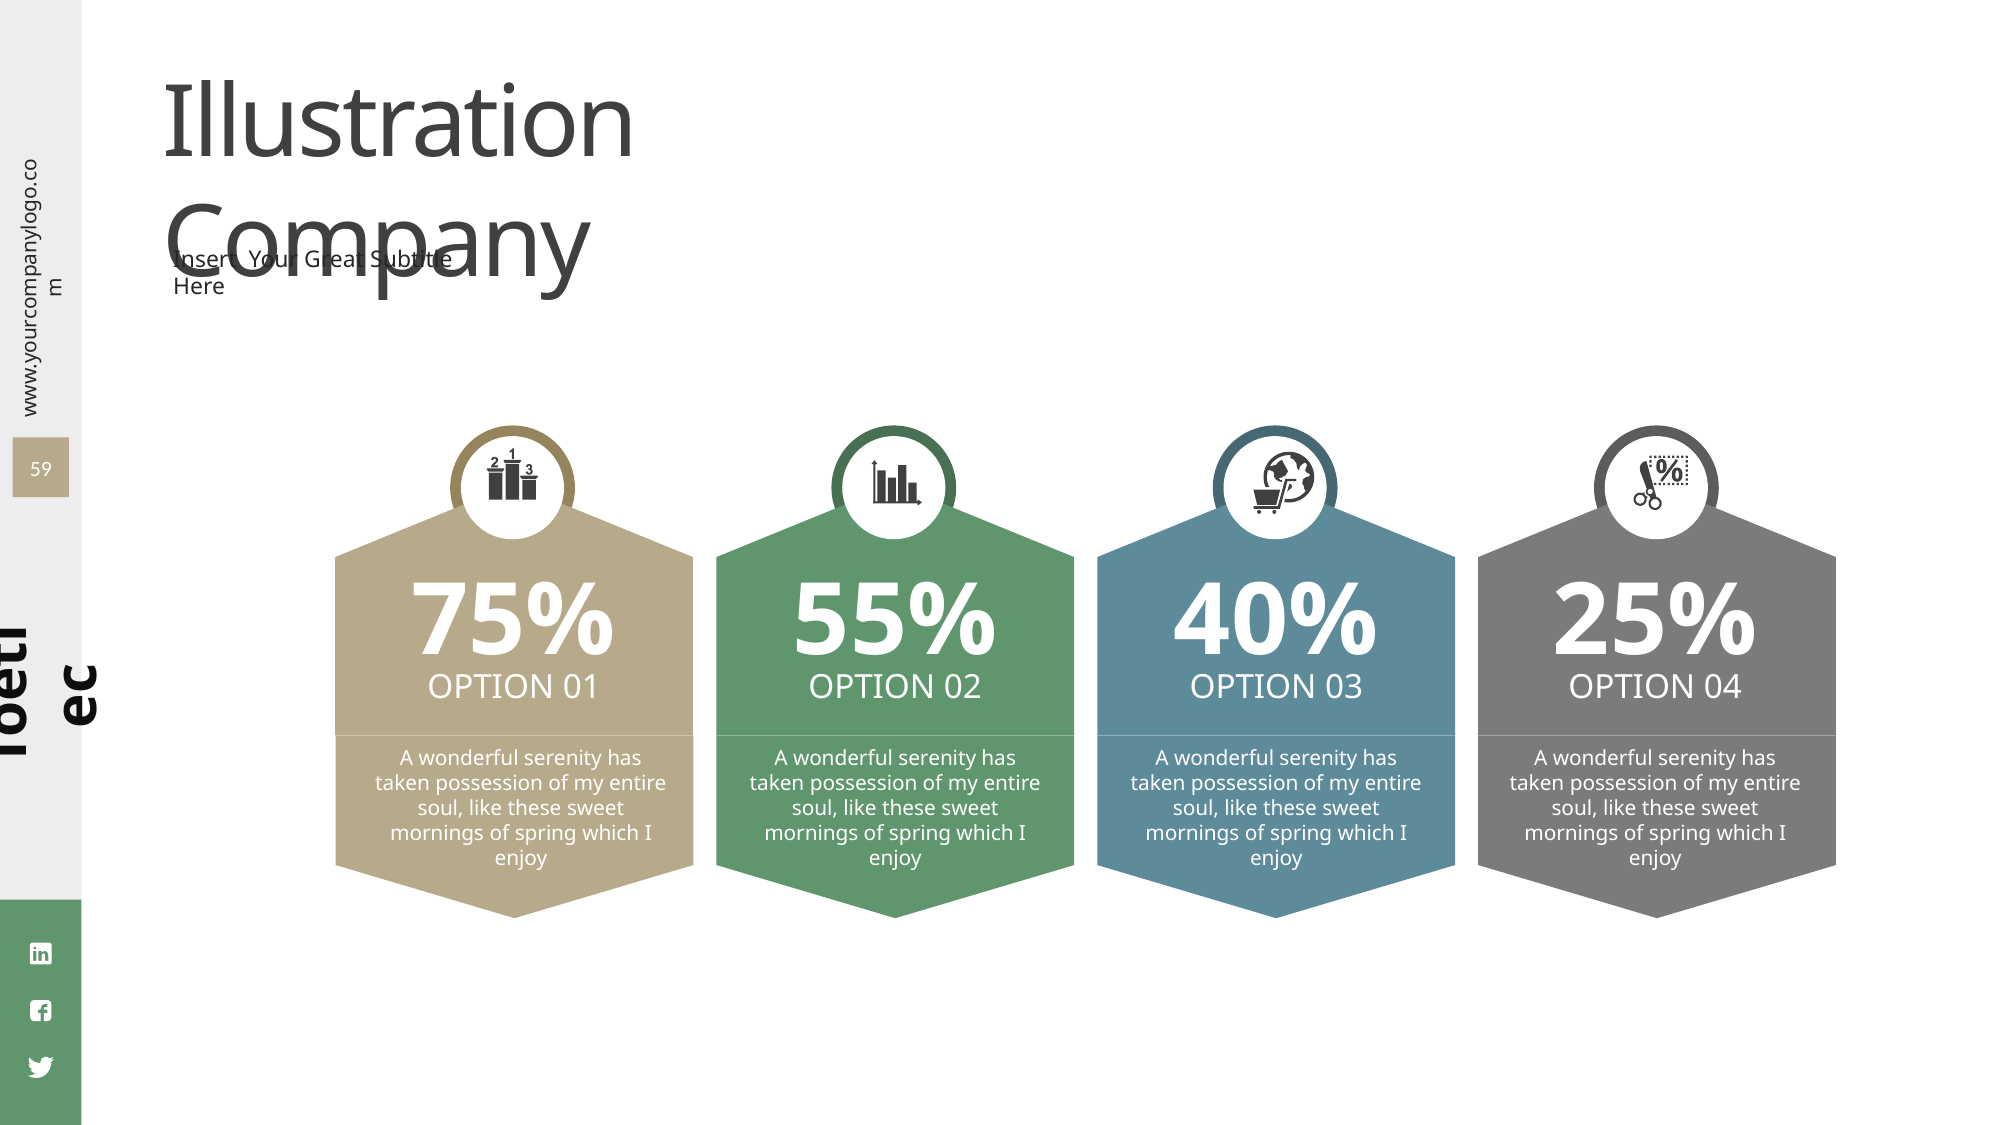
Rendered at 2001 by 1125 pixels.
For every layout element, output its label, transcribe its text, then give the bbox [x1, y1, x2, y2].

text_box [459, 435, 566, 541]
text_box [1222, 435, 1328, 541]
text_box OPTION 02 [758, 662, 1032, 716]
text_box OPTION 04 [1518, 662, 1792, 716]
text_box [830, 424, 958, 507]
text_box [1096, 734, 1457, 872]
text_box A wonderful serenity has taken possession of my entire soul, like these sweet mornings of spring which I enjoy [1114, 737, 1439, 878]
text_box [449, 424, 576, 507]
text_box [715, 503, 1076, 734]
text_box 55% [775, 561, 1015, 662]
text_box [871, 460, 922, 506]
text_box Insert Your Great Subtitle Here [158, 237, 512, 307]
text_box [715, 734, 1076, 872]
text_box [1211, 424, 1339, 507]
text_box Illustration Company [147, 116, 677, 236]
text_box 40% [1156, 561, 1396, 662]
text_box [486, 448, 538, 500]
text_box [1518, 878, 1796, 920]
text_box [1603, 435, 1709, 541]
text_box A wonderful serenity has taken possession of my entire soul, like these sweet mornings of spring which I enjoy [358, 737, 683, 878]
text_box [334, 503, 694, 734]
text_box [1633, 455, 1688, 510]
text_box [1096, 503, 1457, 734]
text_box [1477, 734, 1837, 872]
text_box [1137, 878, 1416, 920]
text_box OPTION 01 [377, 662, 651, 716]
text_box A wonderful serenity has taken possession of my entire soul, like these sweet mornings of spring which I enjoy [1493, 737, 1818, 878]
text_box [375, 878, 654, 920]
text_box [1592, 424, 1720, 507]
text_box 75% [394, 561, 634, 662]
text_box [334, 734, 695, 873]
text_box [1477, 503, 1837, 734]
text_box 25% [1535, 561, 1775, 662]
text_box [1253, 451, 1315, 514]
text_box A wonderful serenity has taken possession of my entire soul, like these sweet mornings of spring which I enjoy [733, 737, 1058, 878]
text_box [756, 878, 1035, 920]
text_box [841, 435, 947, 541]
slide_number 59 [12, 437, 69, 498]
text_box OPTION 03 [1139, 662, 1413, 716]
